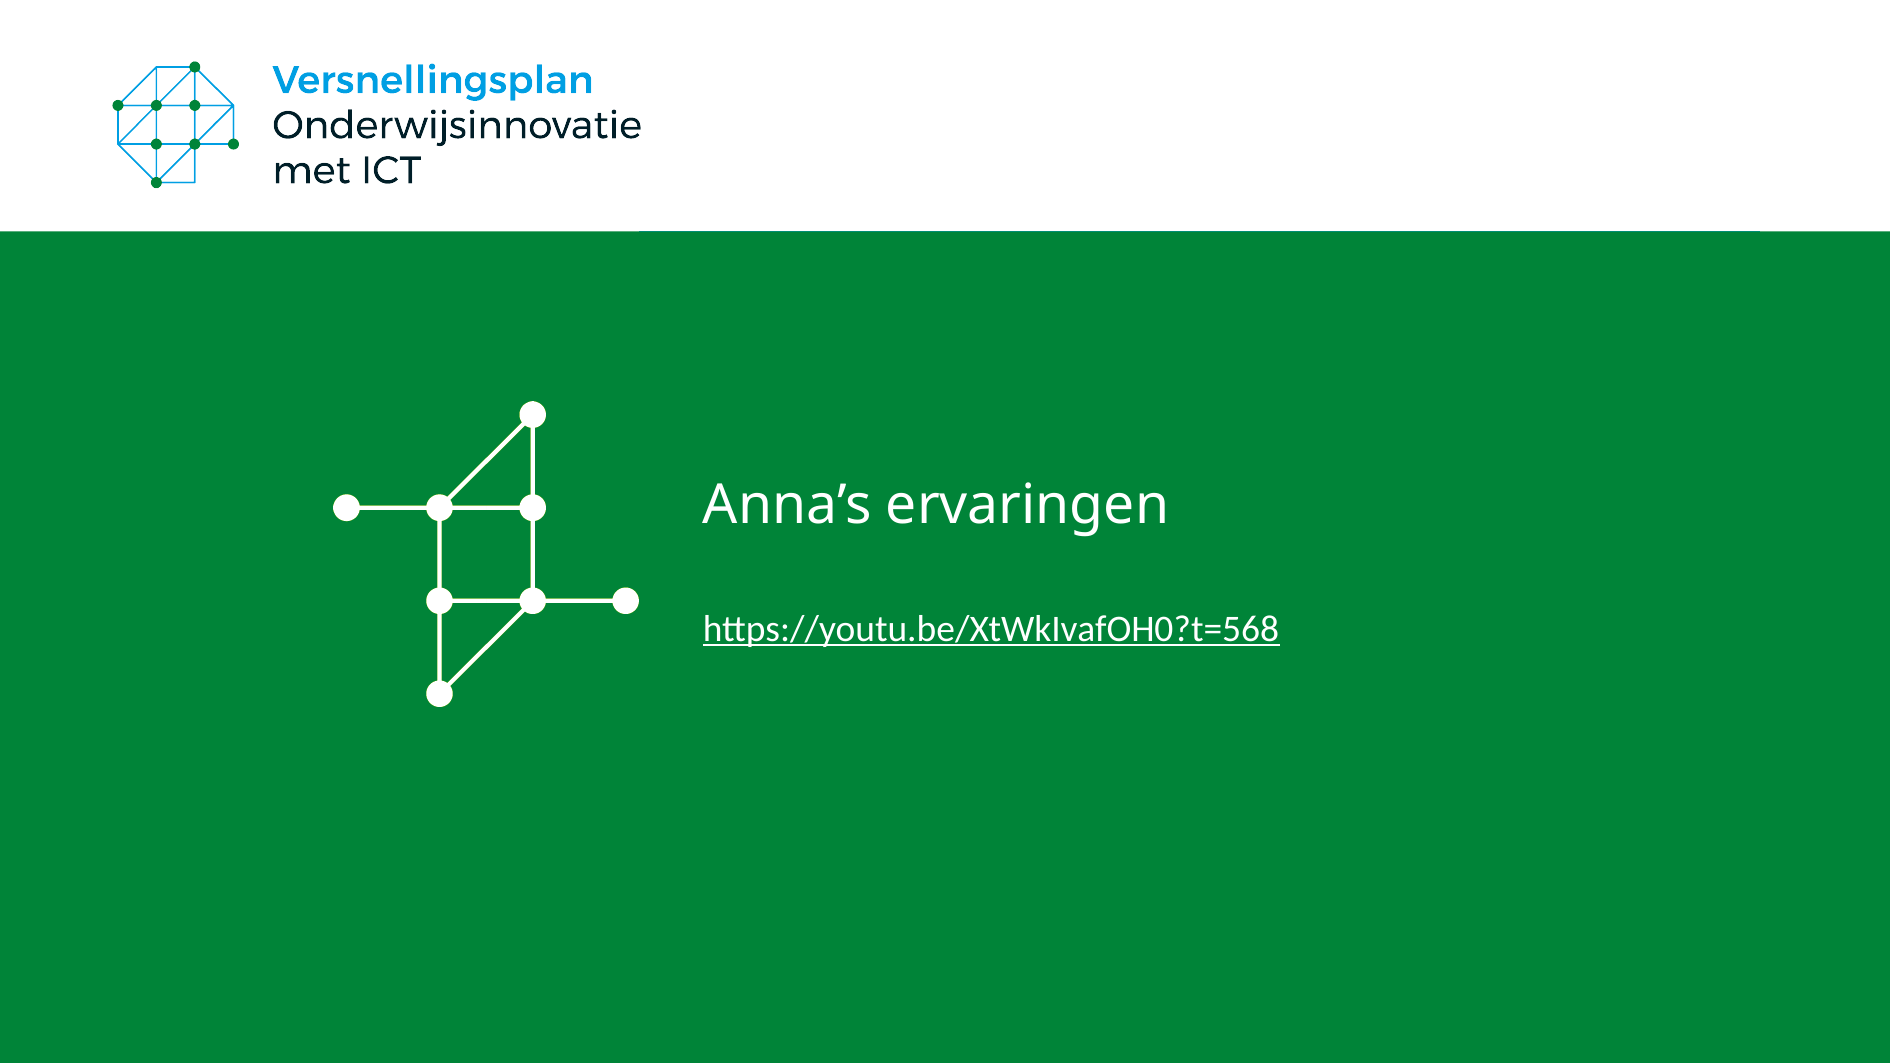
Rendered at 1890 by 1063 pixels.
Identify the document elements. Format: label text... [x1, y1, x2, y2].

list Anna’s ervaringen https://youtu.be/XtWkIvafOH0?t=568 [702, 261, 1509, 939]
picture [0, 0, 649, 231]
picture [333, 401, 639, 707]
